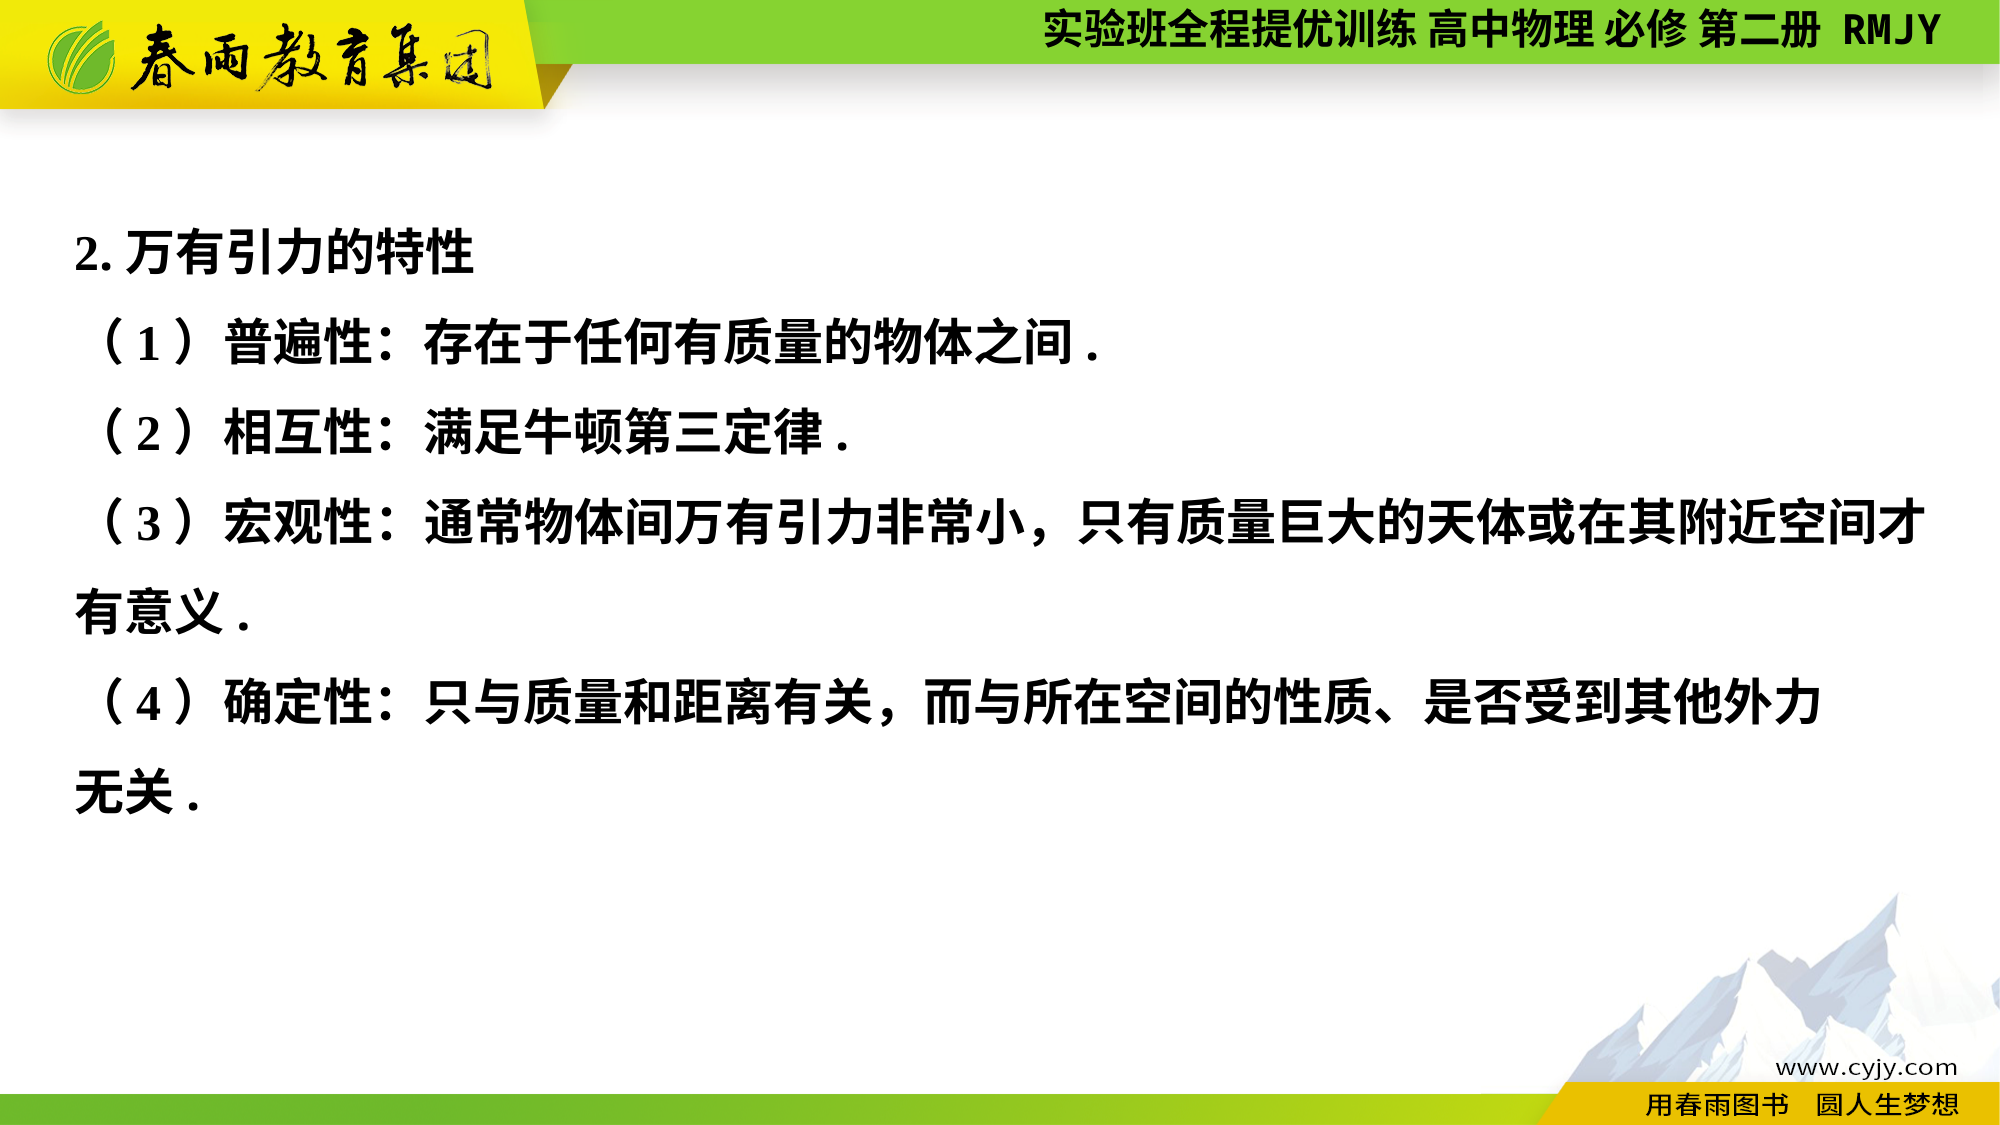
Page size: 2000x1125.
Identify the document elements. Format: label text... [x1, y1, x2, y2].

picture [0, 0, 2000, 1125]
list 2.万有引力的特性 （1）普遍性：存在于任何有质量的物体之间. （2）相互性：满足牛顿第三定律. （3）宏观性：通常物体间万有引力非常小，只有质量巨大的天体或在其附近空间才有意义. （4）确定性：只与质量和距离有关，而与所在空间的性质、是否受到其他外力 无关. [59, 182, 1944, 823]
